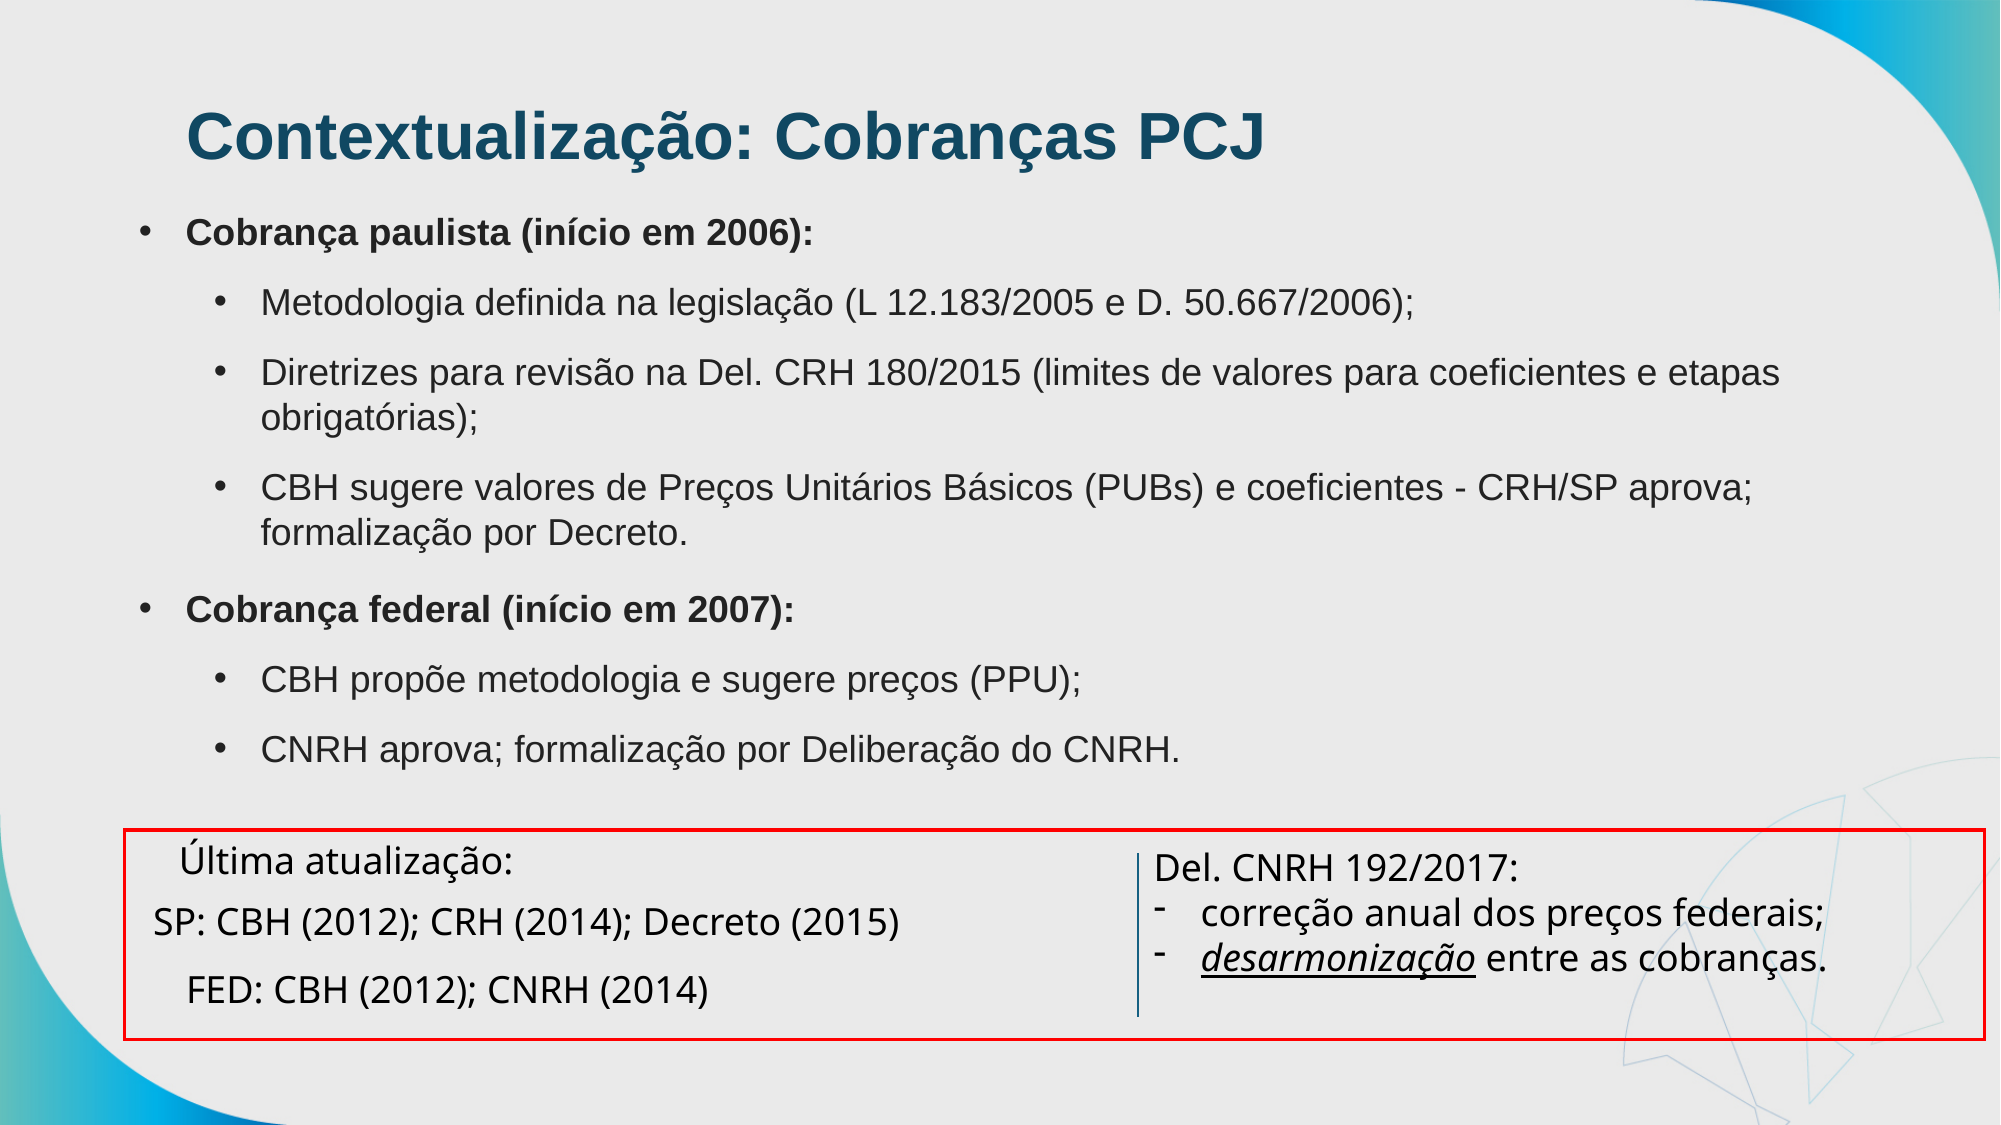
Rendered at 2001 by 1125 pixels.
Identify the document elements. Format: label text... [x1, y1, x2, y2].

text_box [123, 829, 1986, 1040]
text_box Cobrança federal (início em 2007): CBH propõe metodologia e sugere preços (PPU); CNRH aprova; formalização por Deliberação do CNRH. [124, 577, 1821, 778]
text_box Cobrança paulista (início em 2006): Metodologia definida na legislação (L 12.183/2005 e D. 50.667/2006); Diretrizes para revisão na Del. CRH 180/2015 (limites de valores para coeficientes e etapas obrigatórias); CBH sugere valores de Preços Unitários Básicos (PUBs) e coeficientes - CRH/SP aprova; formalização por Decreto. [124, 200, 1821, 561]
picture [0, 0, 2000, 1125]
text_box Contextualização: Cobranças PCJ [171, 85, 1924, 181]
